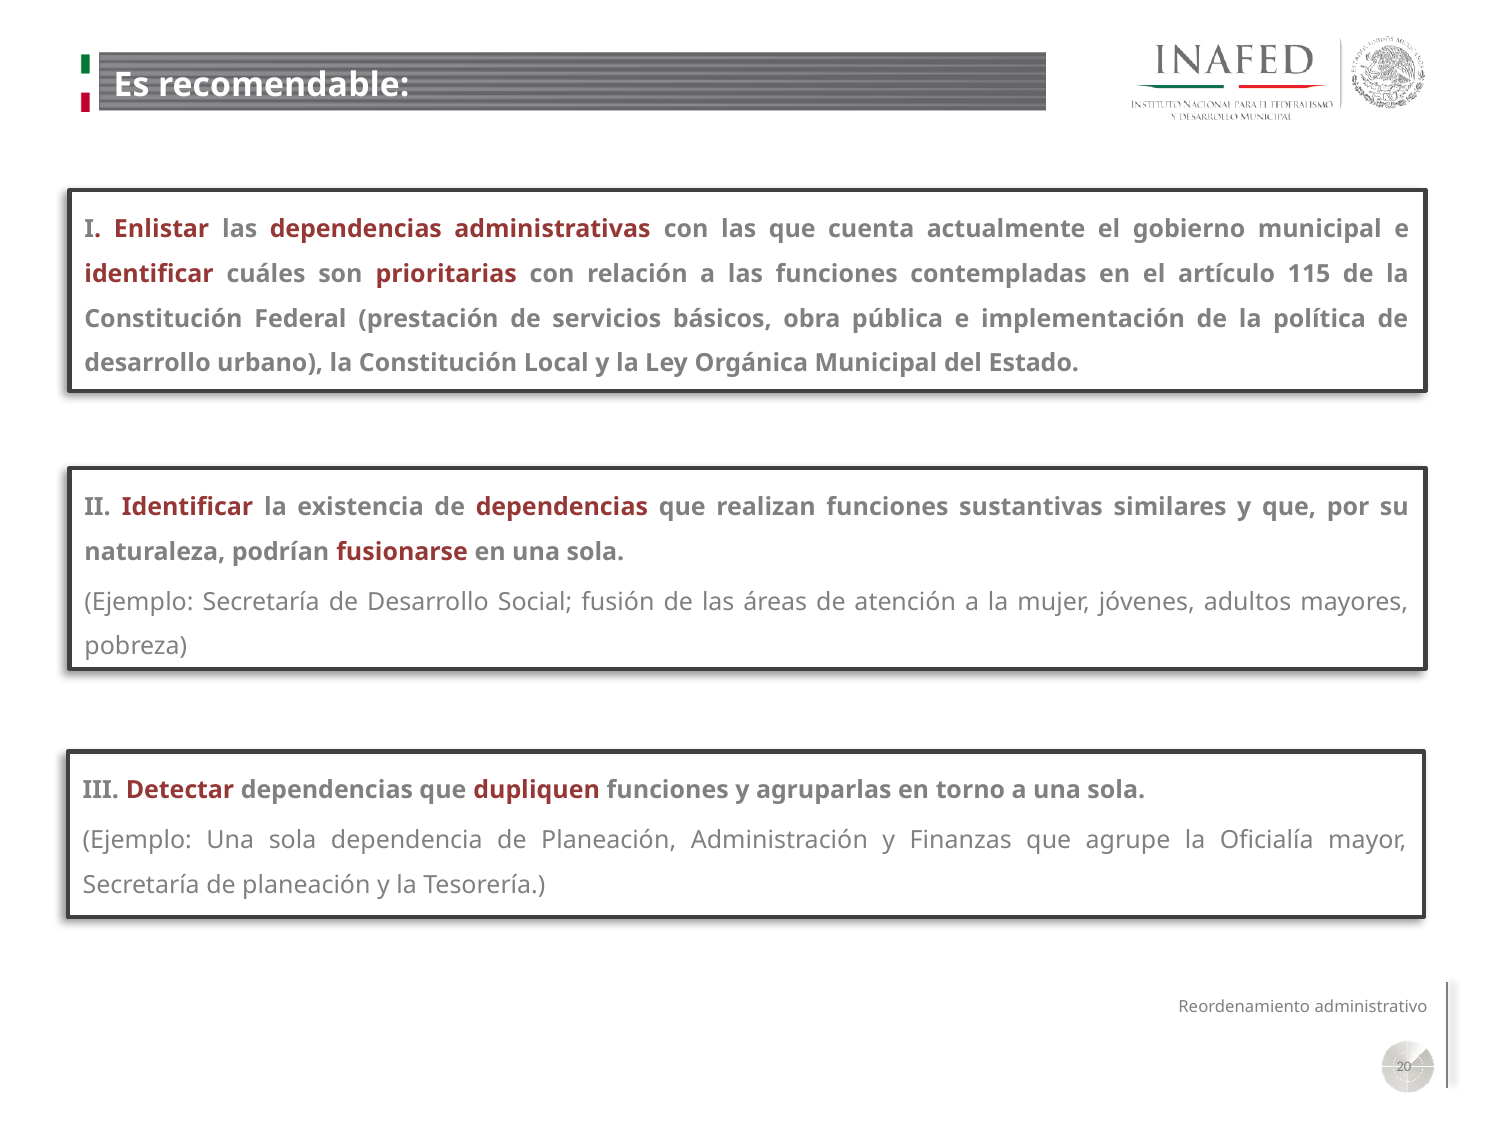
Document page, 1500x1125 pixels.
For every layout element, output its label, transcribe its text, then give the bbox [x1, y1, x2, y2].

text_box II. Identificar la existencia de dependencias que realizan funciones sustantivas similares y que, por su naturaleza, podrían fusionarse en una sola. (Ejemplo: Secretaría de Desarrollo Social; fusión de las áreas de atención a la mujer, jóvenes, adultos mayores, pobreza) [67, 466, 1428, 671]
text_box I. Enlistar las dependencias administrativas con las que cuenta actualmente el gobierno municipal e identificar cuáles son prioritarias con relación a las funciones contempladas en el artículo 115 de la Constitución Federal (prestación de servicios básicos, obra pública e implementación de la política de desarrollo urbano), la Constitución Local y la Ley Orgánica Municipal del Estado. [67, 188, 1428, 393]
slide_number 20 [1381, 1035, 1443, 1097]
title Es recomendable: [98, 55, 1046, 111]
picture [77, 45, 1046, 112]
picture [1128, 35, 1436, 123]
text_box III. Detectar dependencias que dupliquen funciones y agruparlas en torno a una sola. (Ejemplo: Una sola dependencia de Planeación, Administración y Finanzas que agrupe la Oficialía mayor, Secretaría de planeación y la Tesorería.) [66, 749, 1426, 919]
